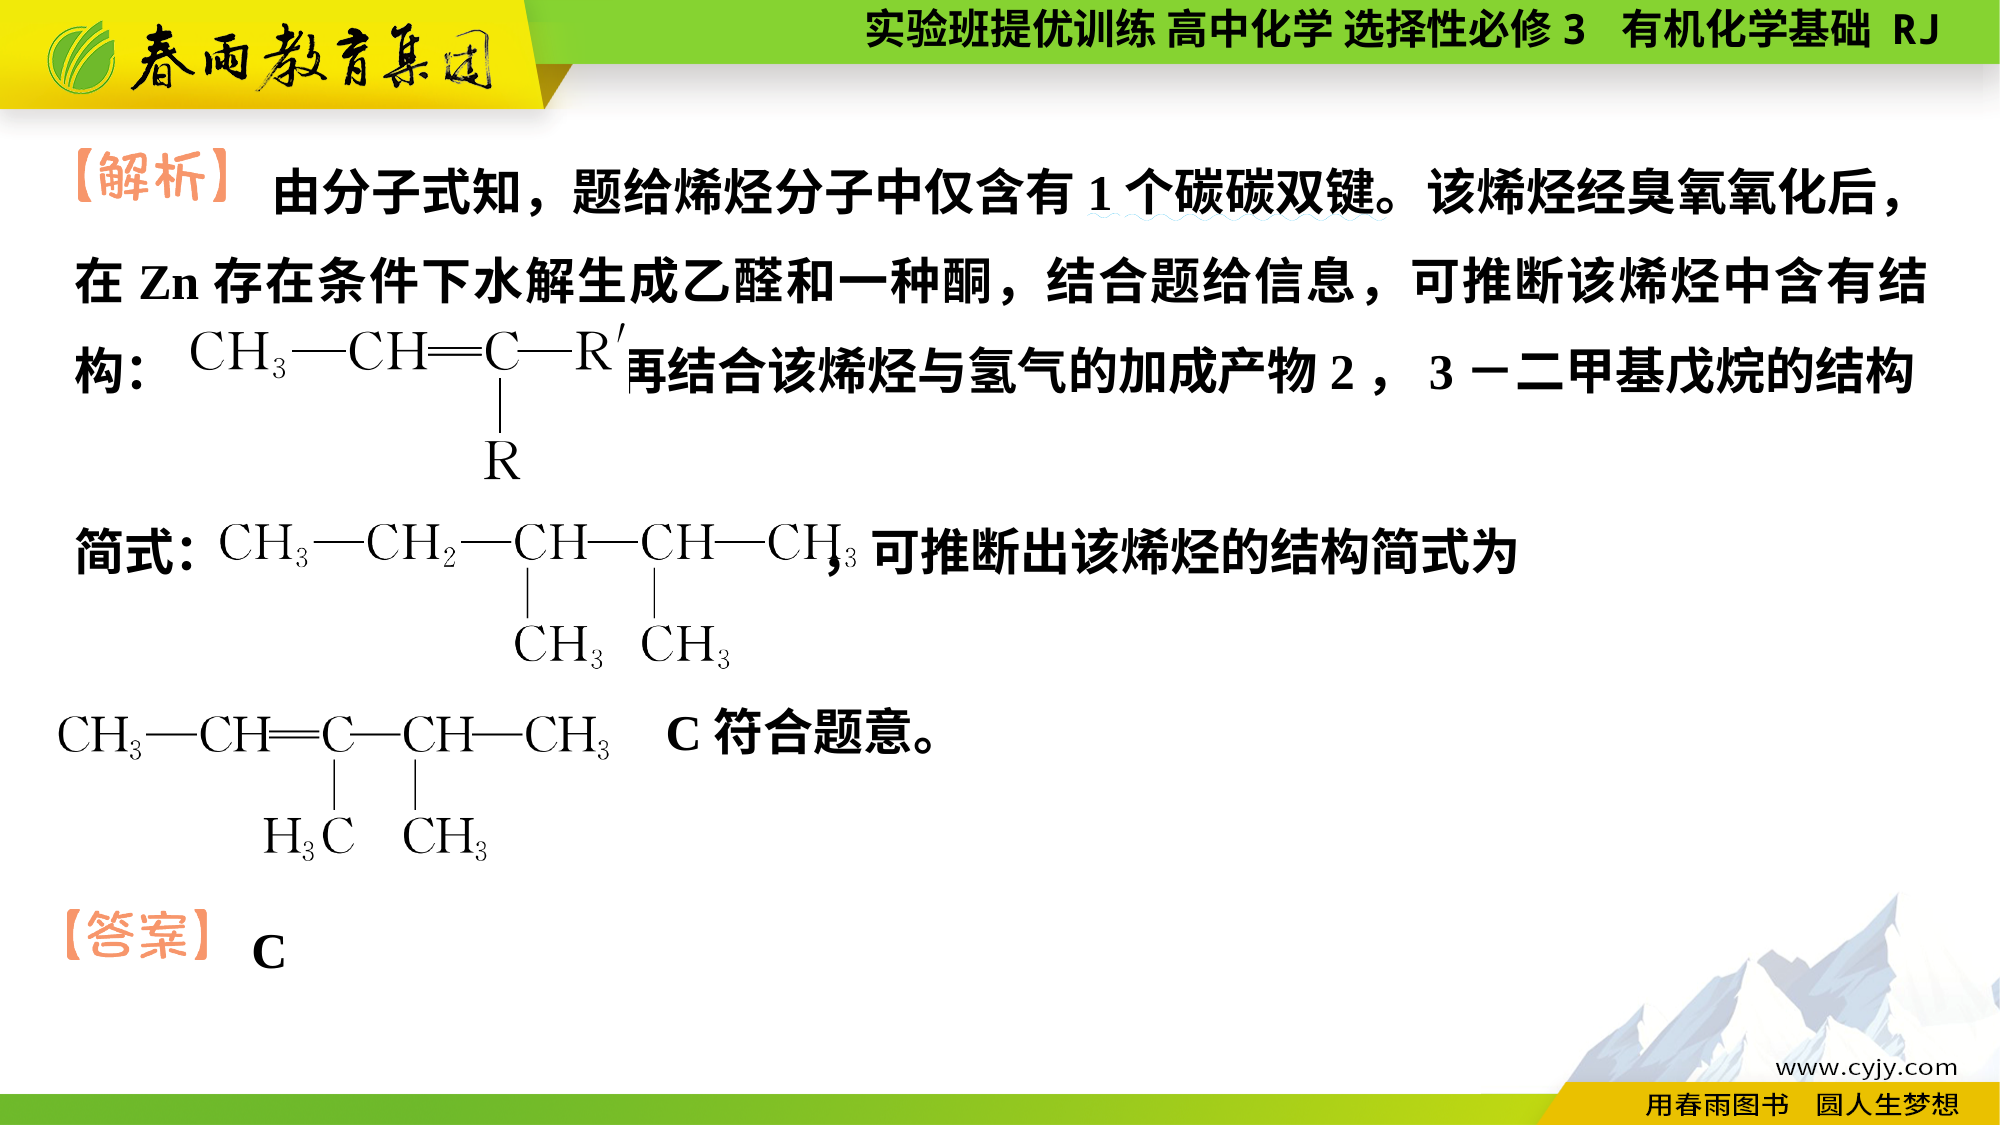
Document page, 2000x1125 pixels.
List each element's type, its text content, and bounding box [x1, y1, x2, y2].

text_box C [236, 884, 303, 987]
picture [0, 0, 2000, 1125]
list 由分子式知，题给烯烃分子中仅含有1个碳碳双键。该烯烃经臭氧氧化后，在Zn存在条件下水解生成乙醛和一种酮，结合题给信息，可推断该烯烃中含有结构： ； 再结合该烯烃与氢气的加成产物2，3－二甲基戊烷的结构 简式： ，可推断出该烯烃的结构简式为 ，C符合题意。 [59, 122, 1944, 865]
